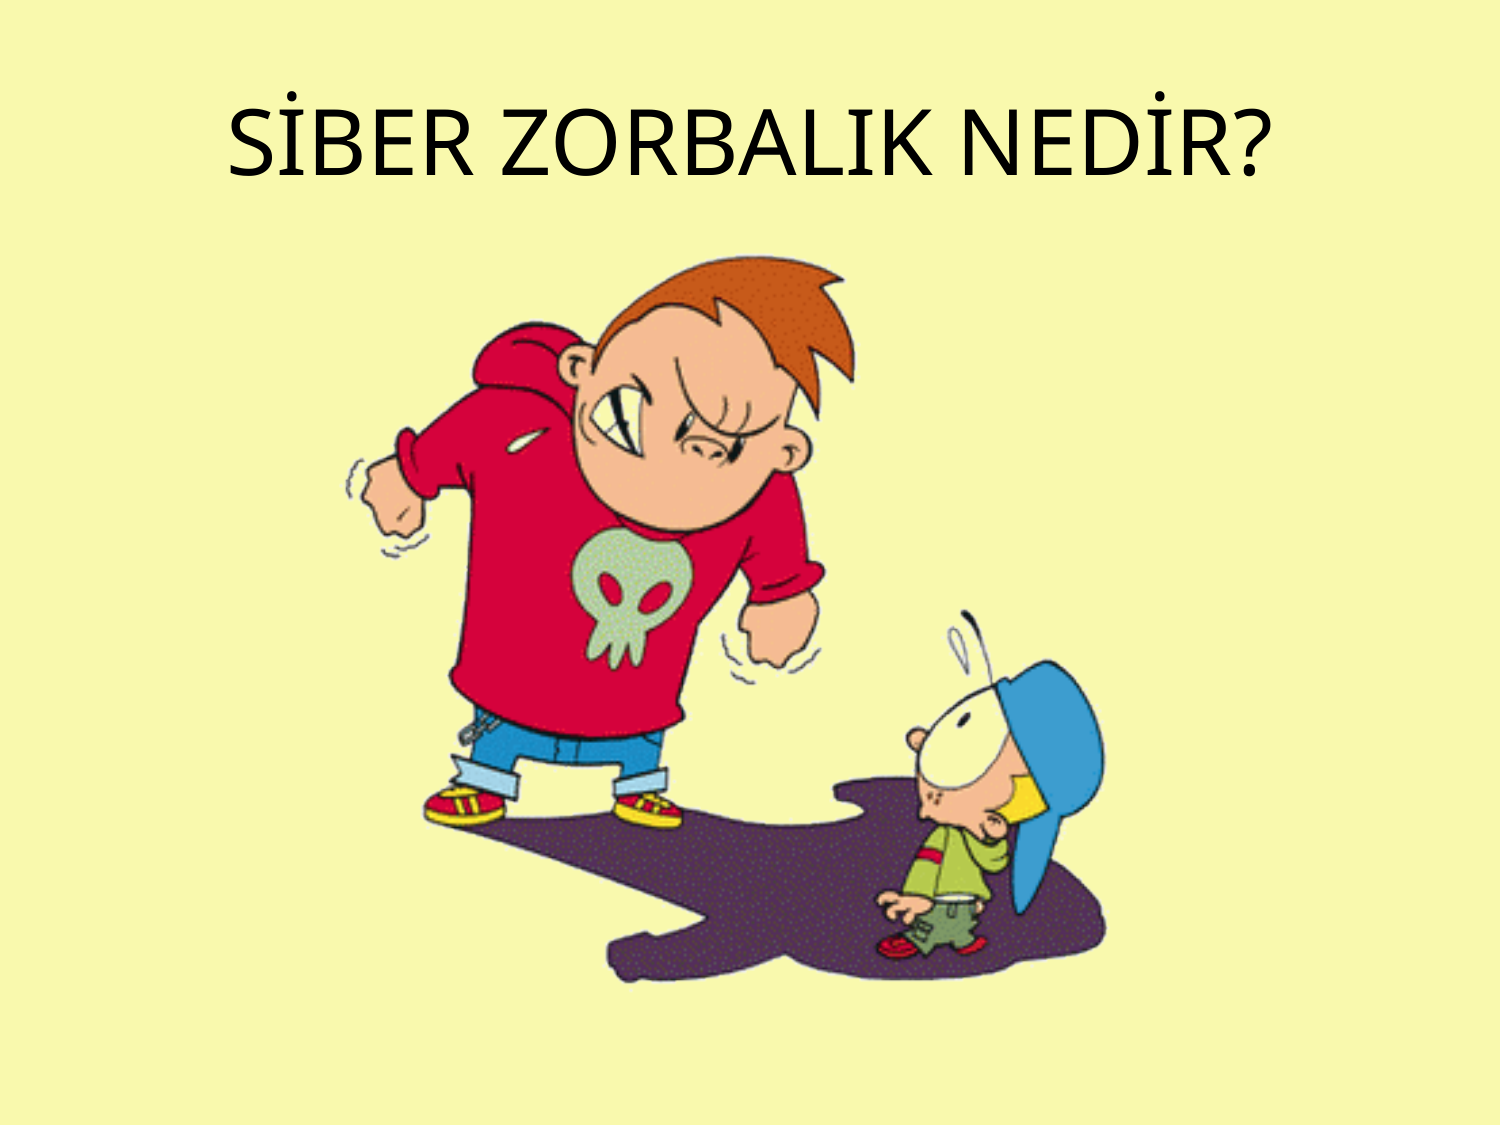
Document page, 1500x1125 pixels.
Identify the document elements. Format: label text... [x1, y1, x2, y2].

title SİBER ZORBALIK NEDİR? [74, 44, 1426, 233]
picture [299, 222, 1167, 1036]
